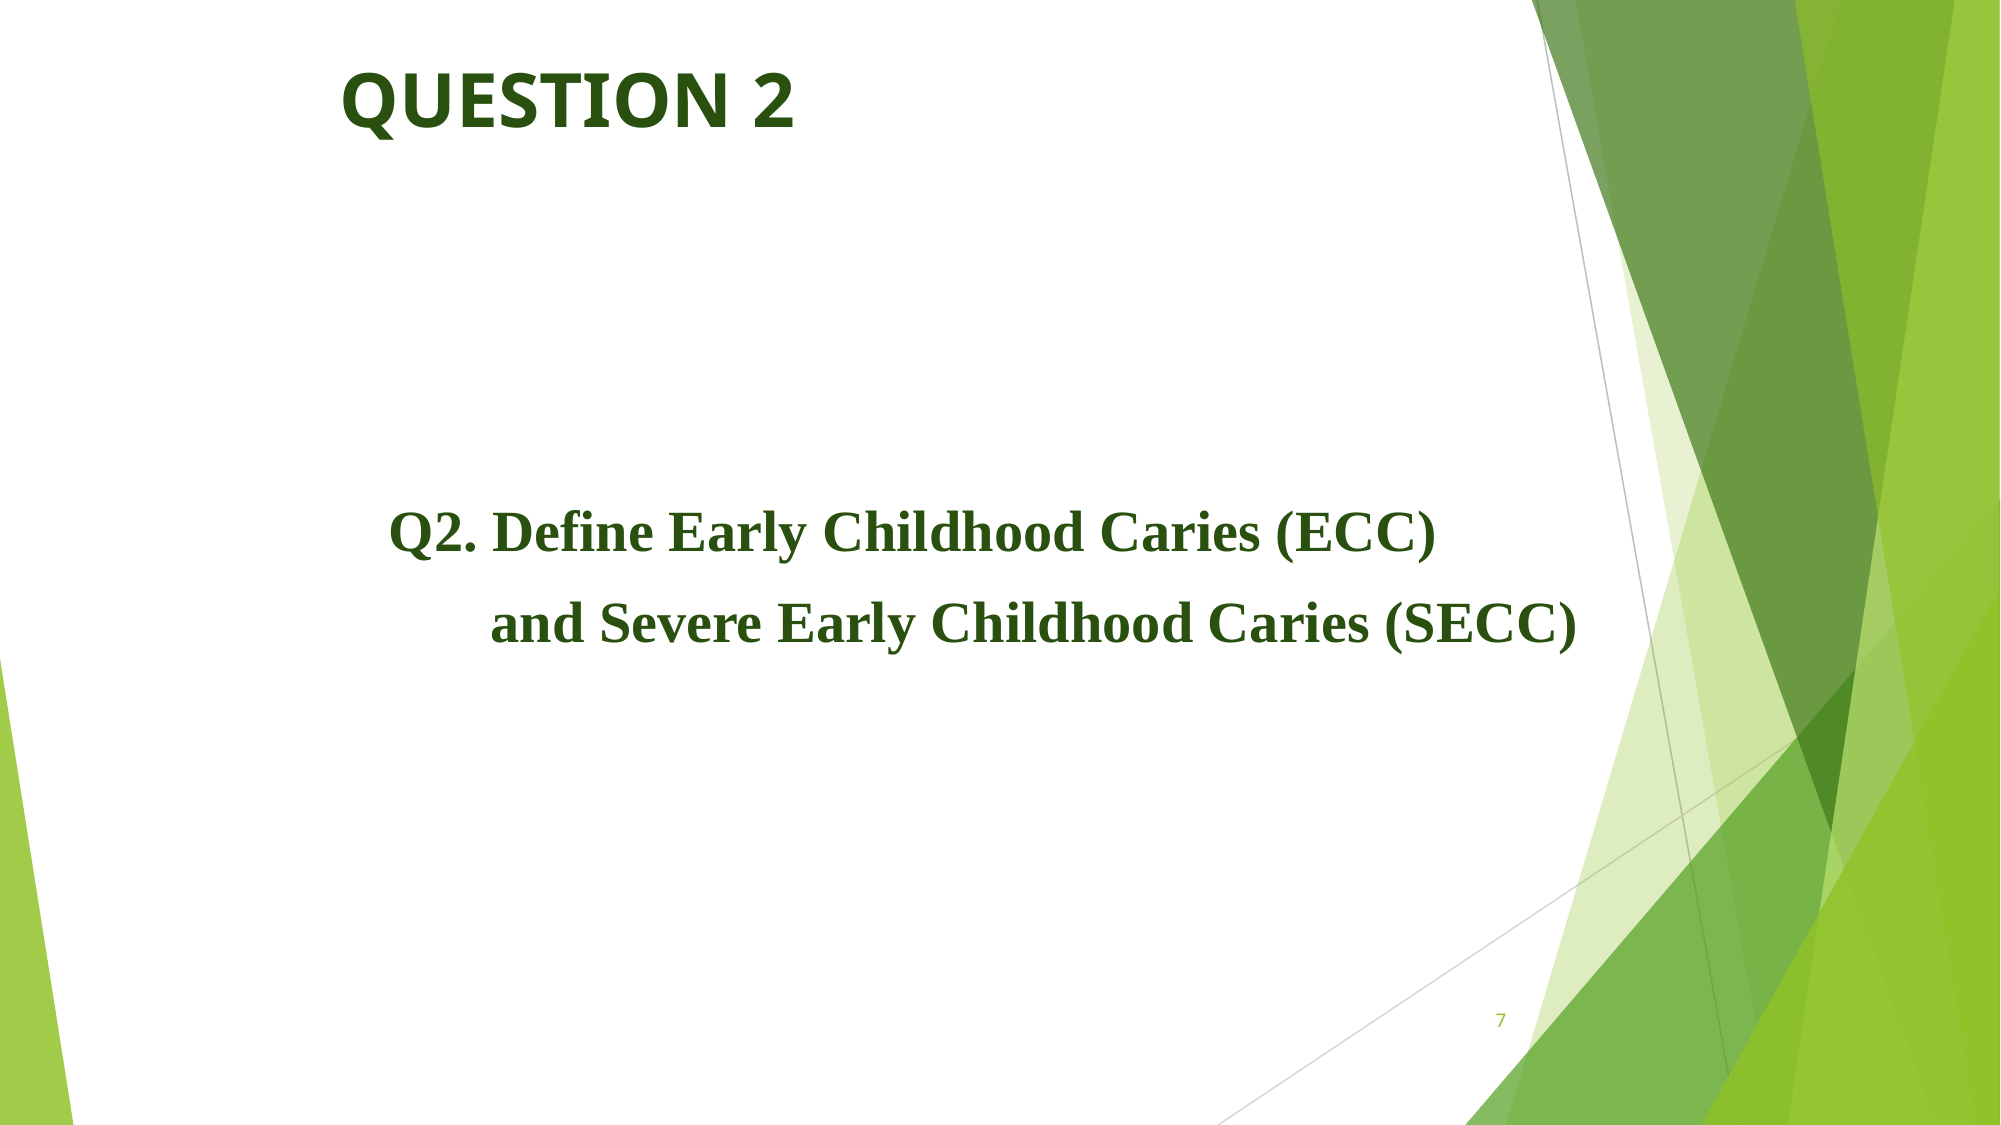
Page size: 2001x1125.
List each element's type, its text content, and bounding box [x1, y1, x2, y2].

slide_number 7 [1409, 991, 1522, 1051]
list Q2. Define Early Childhood Caries (ECC) and Severe Early Childhood Caries (SECC) [373, 243, 1709, 917]
title QUESTION 2 [324, 45, 1675, 185]
